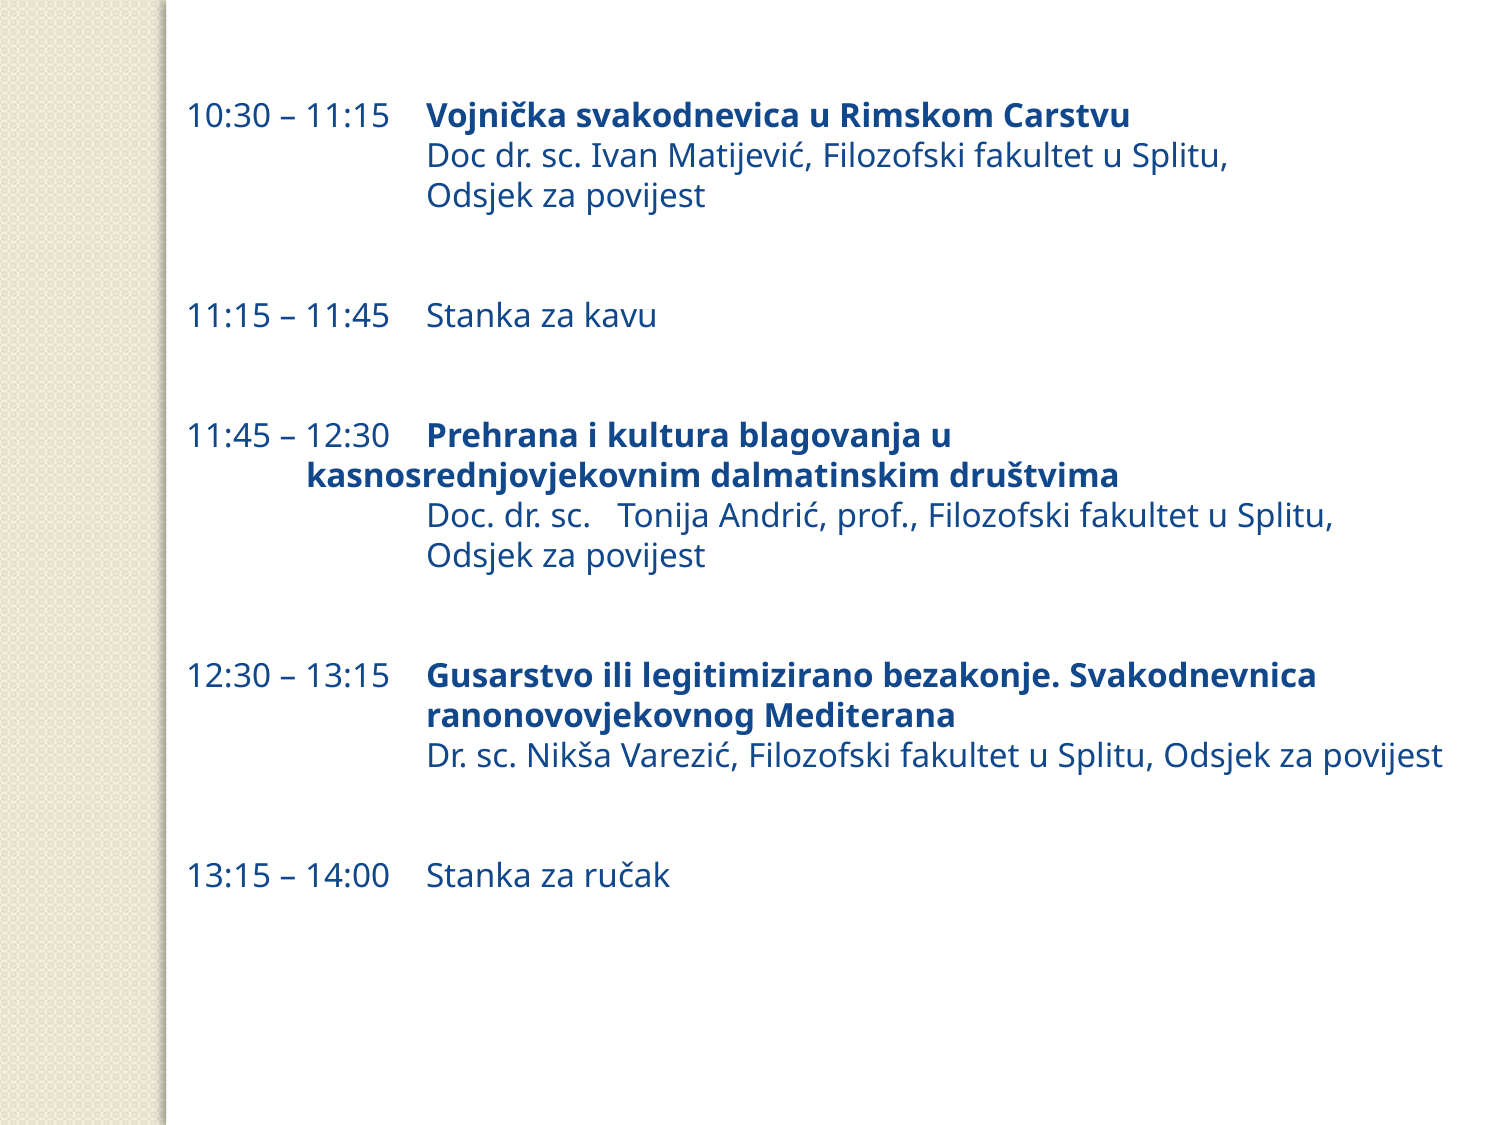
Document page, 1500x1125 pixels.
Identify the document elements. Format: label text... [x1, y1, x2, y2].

title 10:30 – 11:15 Vojnička svakodnevica u Rimskom Carstvu Doc dr. sc. Ivan Matijević, Filozofski fakultet u Splitu, Odsjek za povijest 11:15 – 11:45 Stanka za kavu 11:45 – 12:30 Prehrana i kultura blagovanja u kasnosrednjovjekovnim dalmatinskim društvima Doc. dr. sc. Tonija Andrić, prof., Filozofski fakultet u Splitu, Odsjek za povijest 12:30 – 13:15 Gusarstvo ili legitimizirano bezakonje. Svakodnevnica ranonovovjekovnog Mediterana Dr. sc. Nikša Varezić, Filozofski fakultet u Splitu, Odsjek za povijest 13:15 – 14:00 Stanka za ručak [171, 78, 1500, 1071]
